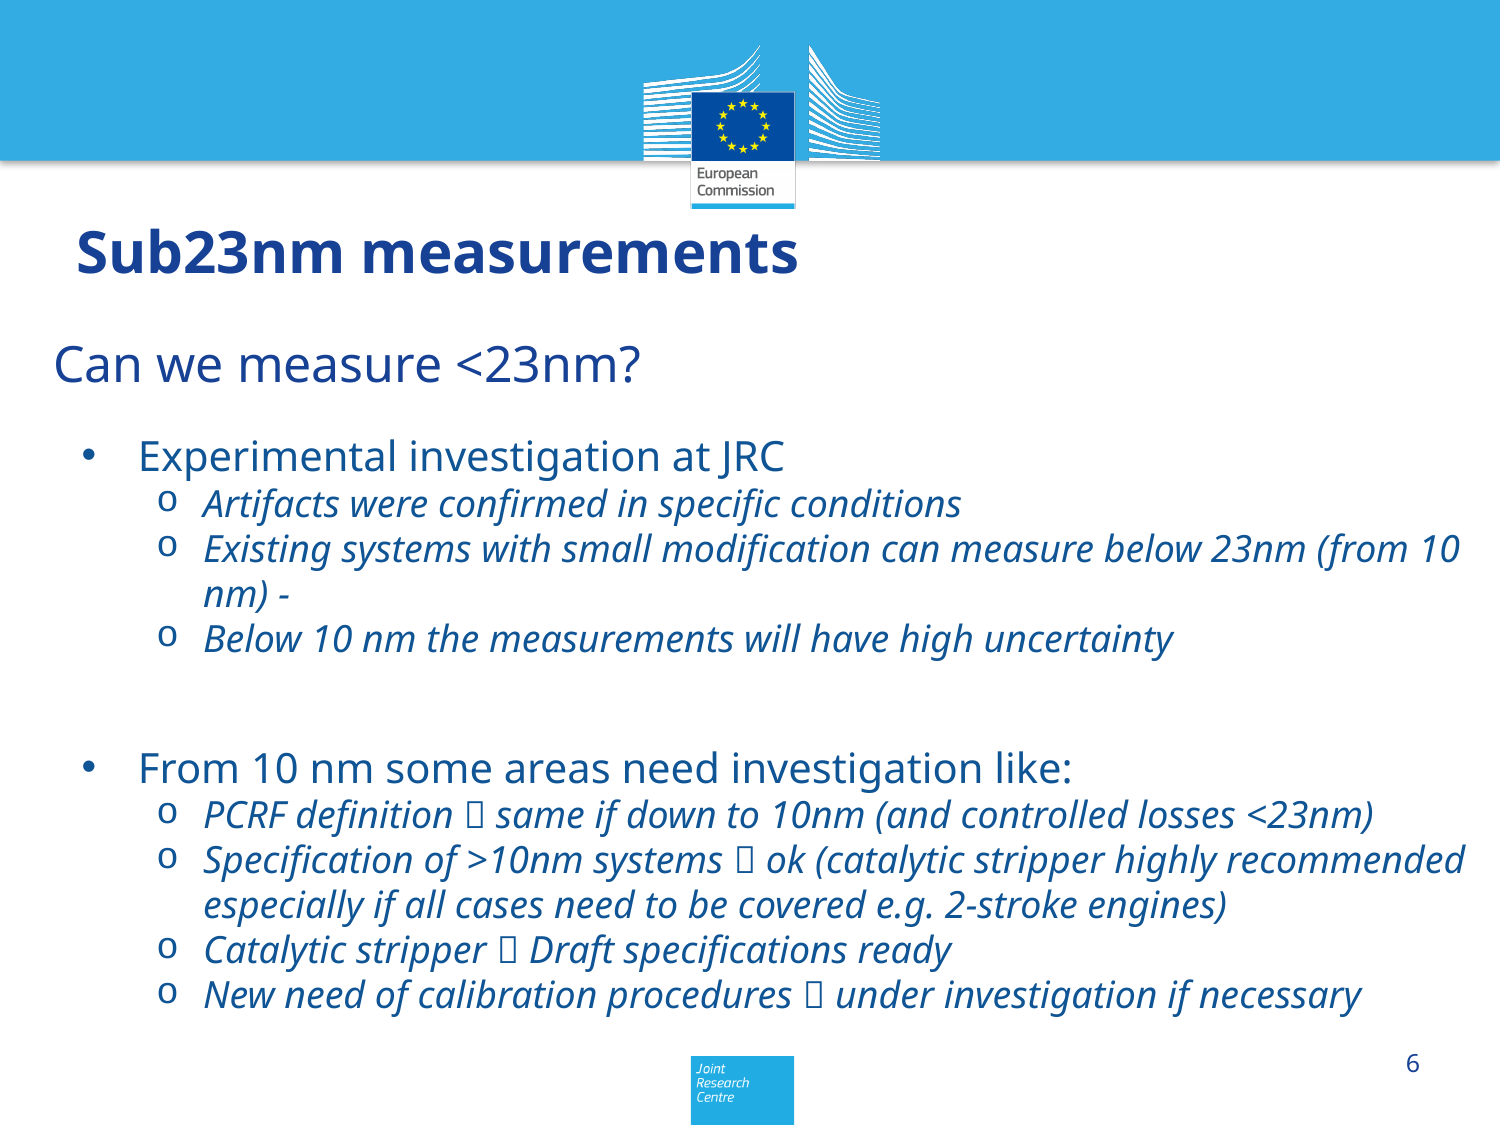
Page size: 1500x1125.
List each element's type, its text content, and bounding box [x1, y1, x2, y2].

title Sub23nm measurements [76, 208, 1424, 315]
list Can we measure <23nm? Experimental investigation at JRC Artifacts were confirmed in specific conditions Existing systems with small modification can measure below 23nm (from 10 nm) - Below 10 nm the measurements will have high uncertainty From 10 nm some areas need investigation like: PCRF definition  same if down to 10nm (and controlled losses <23nm) Specification of >10nm systems  ok (catalytic stripper highly recommended especially if all cases need to be covered e.g. 2-stroke engines) Catalytic stripper  Draft specifications ready New need of calibration procedures  under investigation if necessary [53, 326, 1495, 1000]
